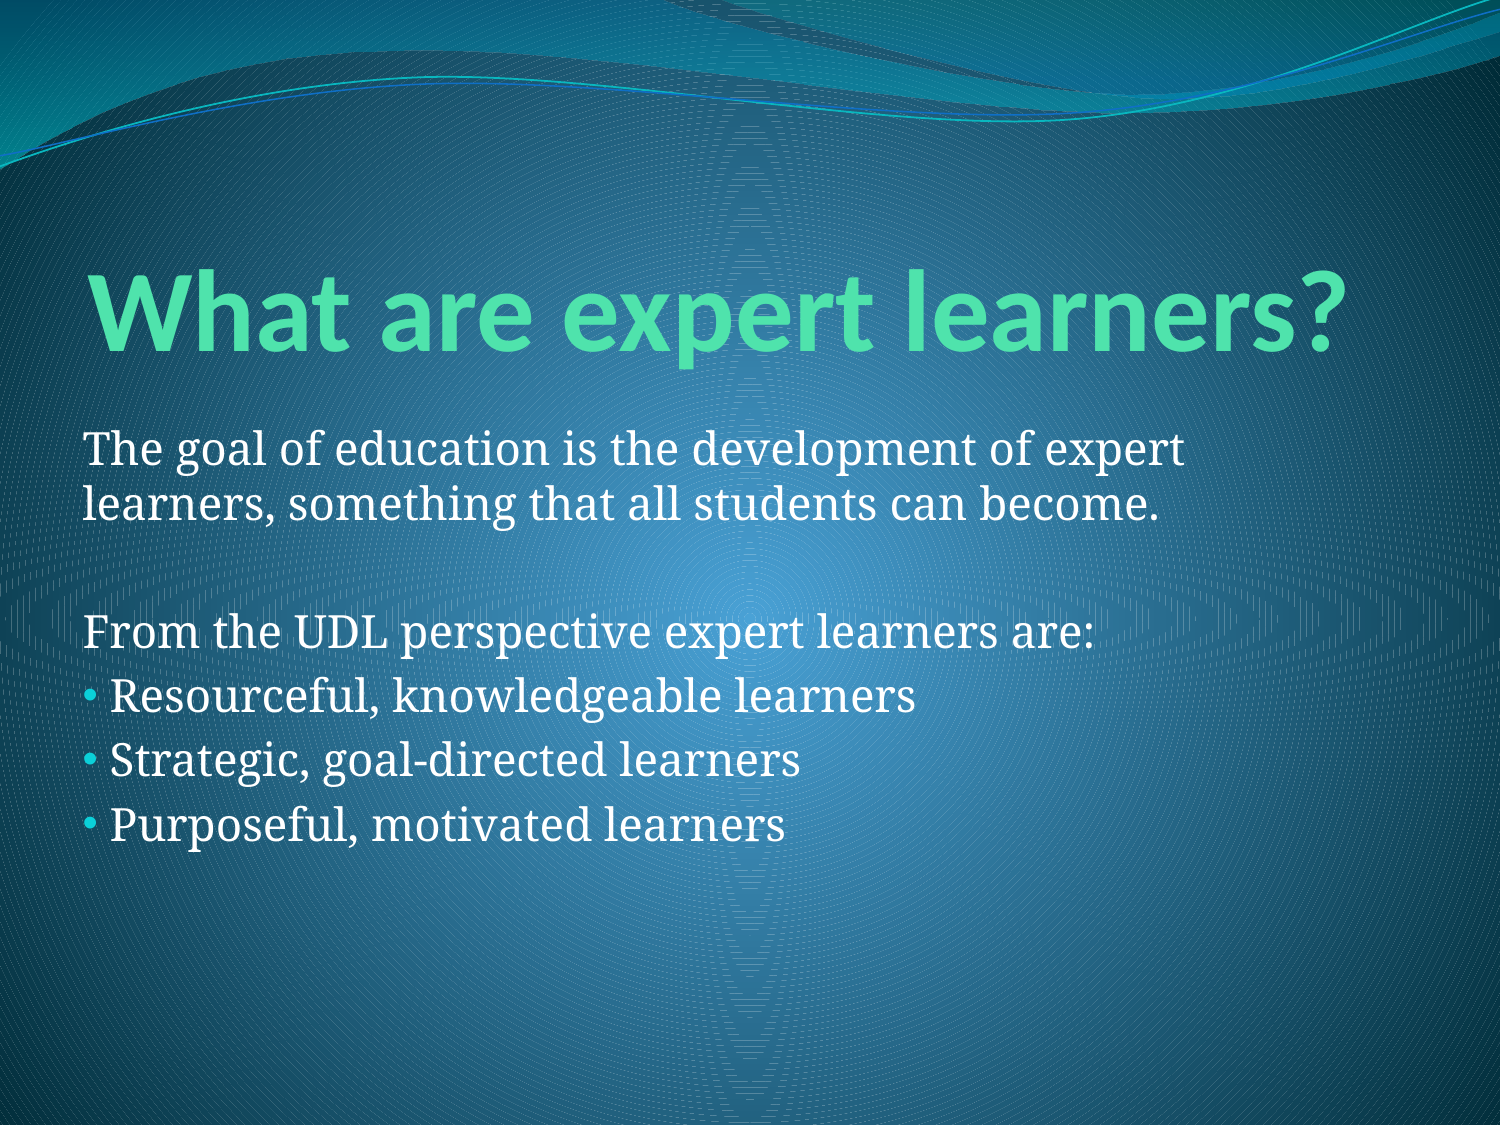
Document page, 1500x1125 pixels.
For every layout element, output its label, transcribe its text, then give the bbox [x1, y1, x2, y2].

title What are expert learners? [86, 216, 1362, 375]
list The goal of education is the development of expert learners, something that all students can become. From the UDL perspective expert learners are: Resourceful, knowledgeable learners Strategic, goal-directed learners Purposeful, motivated learners [75, 412, 1350, 982]
